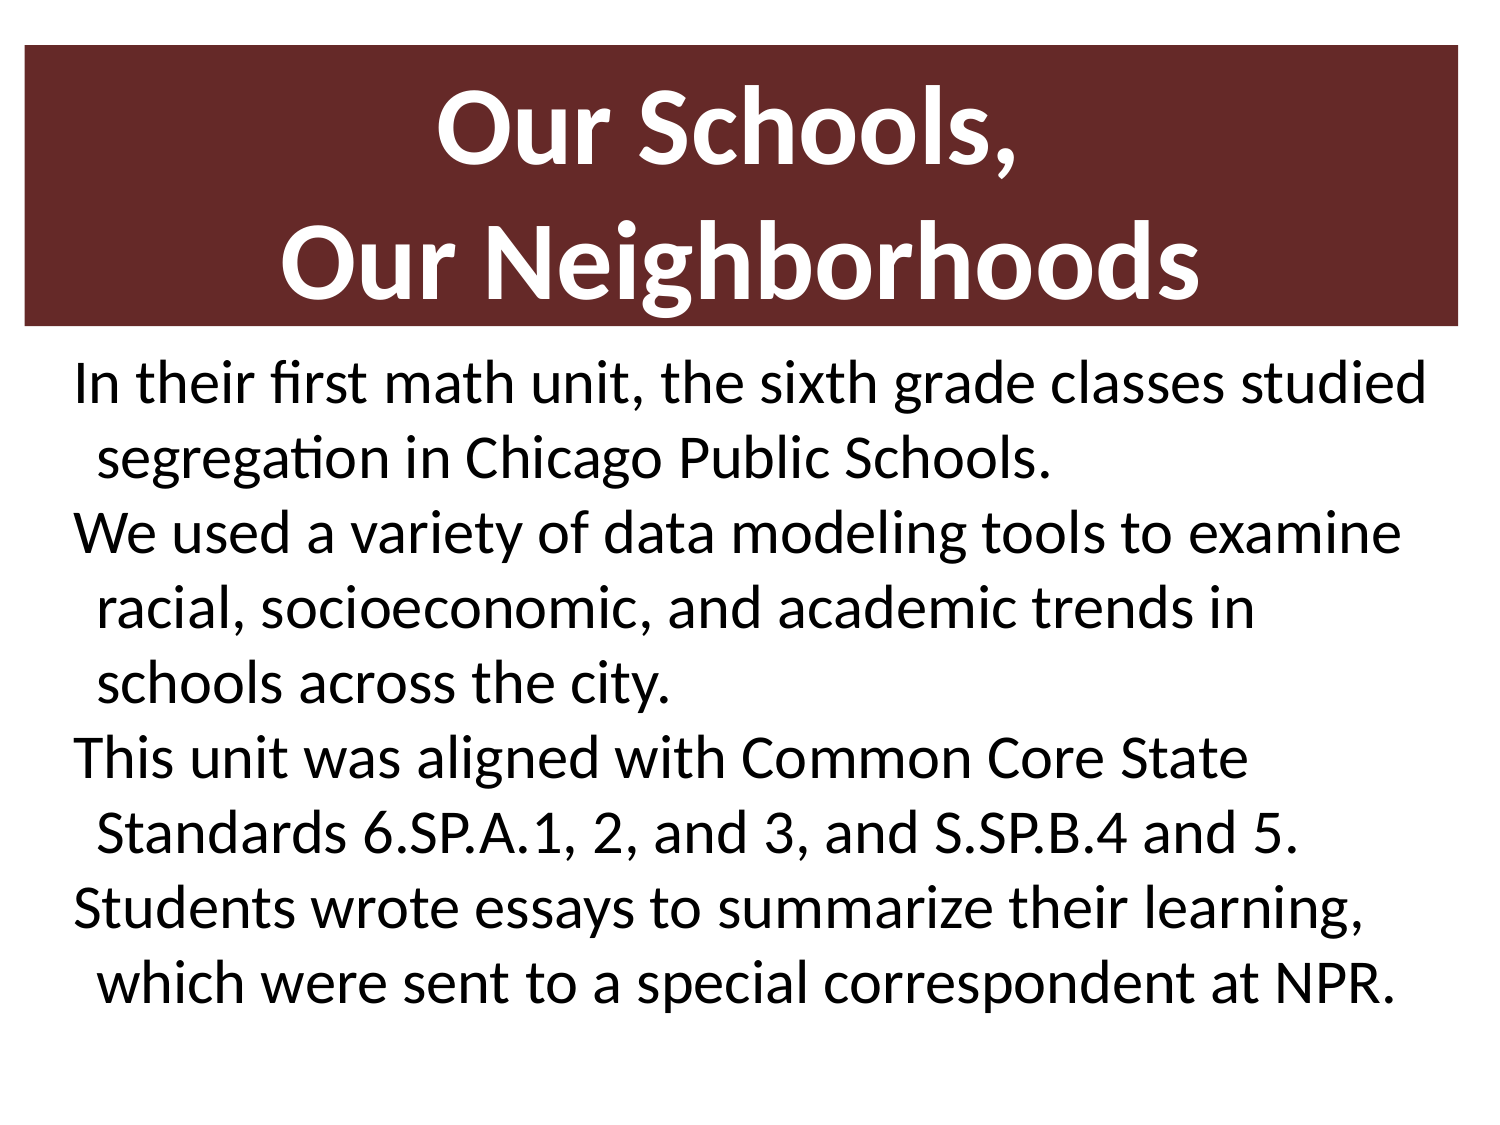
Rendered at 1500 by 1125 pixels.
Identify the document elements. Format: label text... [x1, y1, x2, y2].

list In their first math unit, the sixth grade classes studied segregation in Chicago Public Schools. We used a variety of data modeling tools to examine racial, socioeconomic, and academic trends in schools across the city. This unit was aligned with Common Core State Standards 6.SP.A.1, 2, and 3, and S.SP.B.4 and 5. Students wrote essays to summarize their learning, which were sent to a special correspondent at NPR. [24, 327, 1459, 1069]
title Our Schools, Our Neighborhoods [24, 45, 1459, 327]
